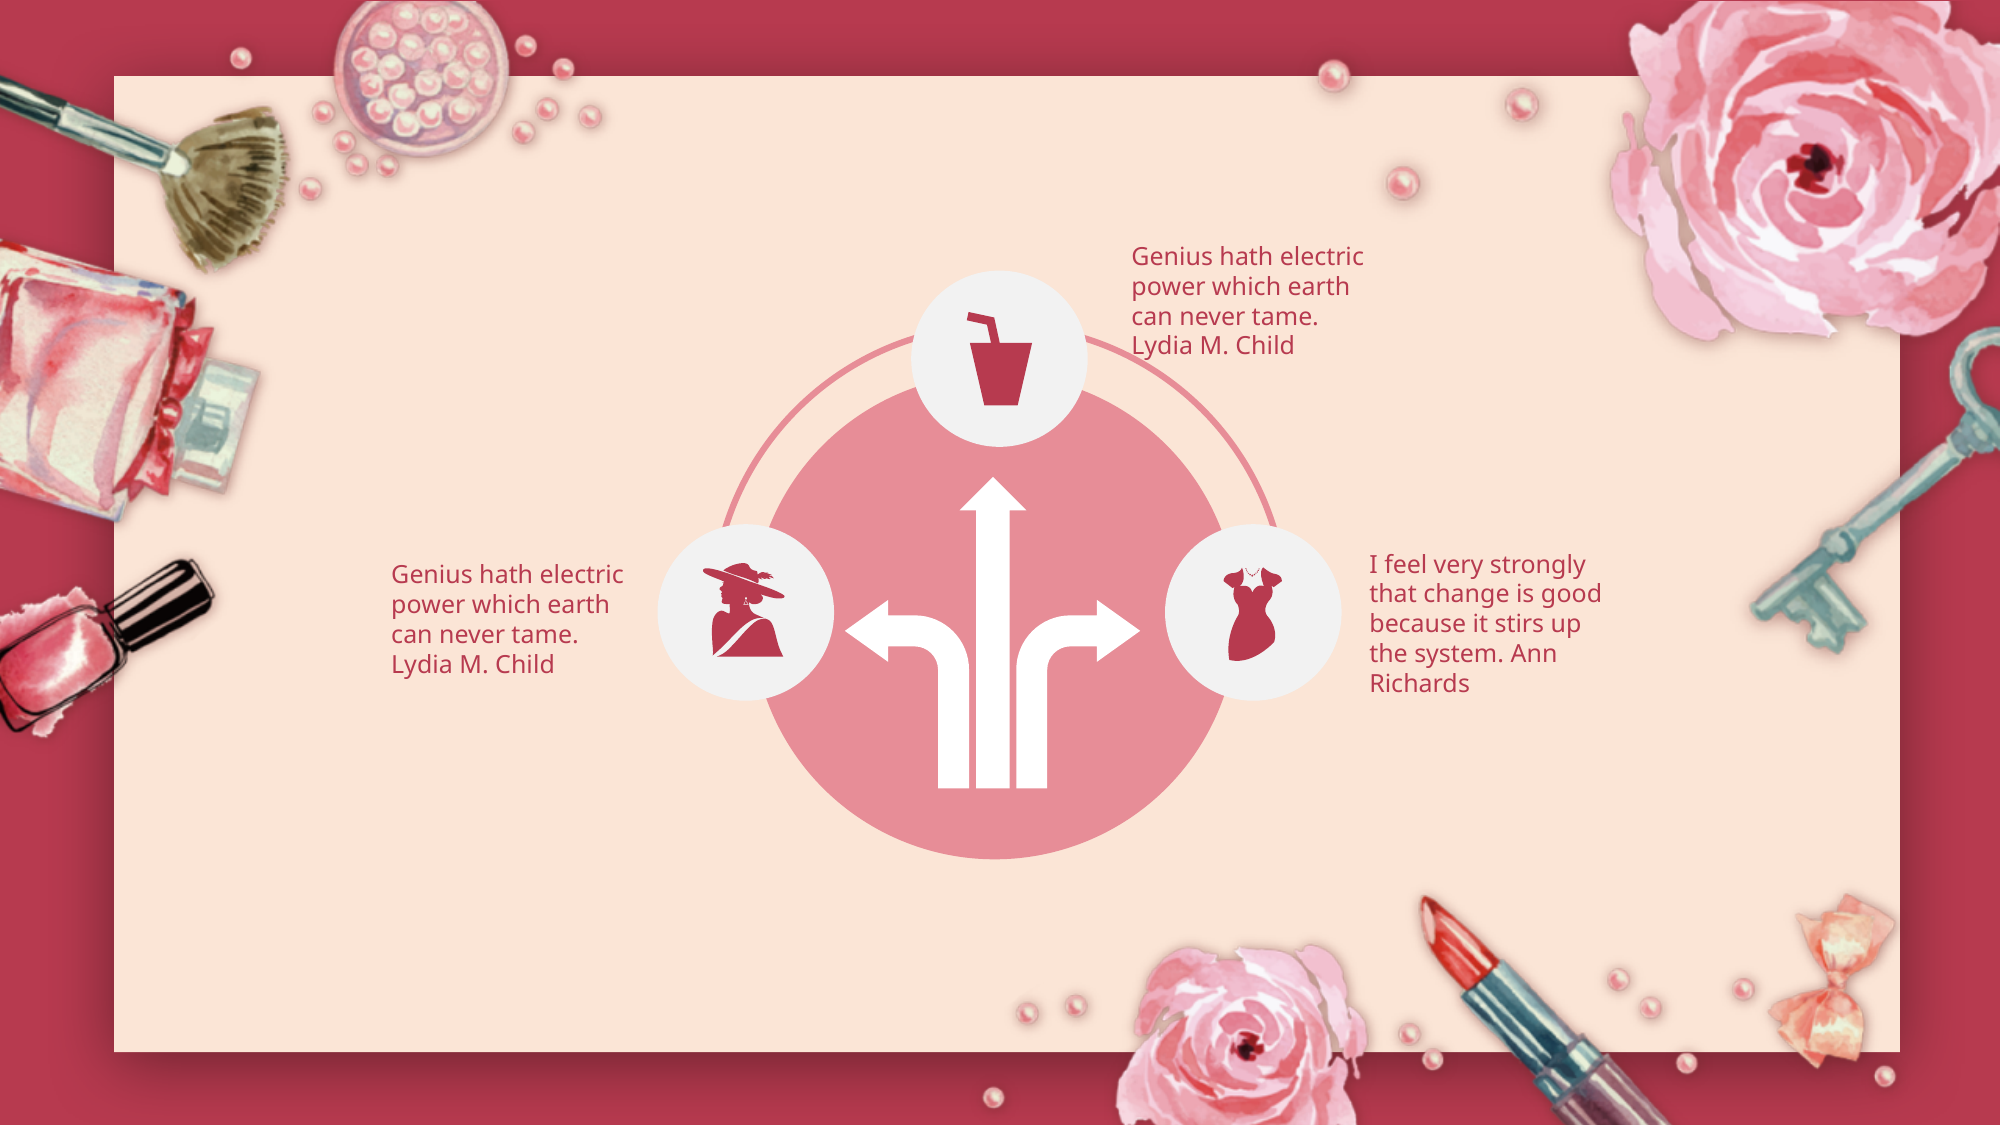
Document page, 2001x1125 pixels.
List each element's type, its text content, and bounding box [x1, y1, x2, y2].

text_box I feel very strongly that change is good because it stirs up the system. Ann Richards [1354, 540, 1622, 706]
picture [0, 1, 2000, 1125]
text_box [1016, 599, 1141, 789]
text_box Genius hath electric power which earth can never tame. Lydia M. Child [1116, 232, 1384, 368]
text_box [1165, 524, 1342, 701]
text_box [726, 339, 911, 524]
text_box [959, 476, 1027, 789]
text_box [911, 270, 1088, 447]
text_box [844, 599, 970, 789]
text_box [657, 524, 835, 701]
text_box Genius hath electric power which earth can never tame. Lydia M. Child [376, 551, 644, 686]
text_box [767, 388, 1223, 860]
text_box [1088, 339, 1273, 524]
